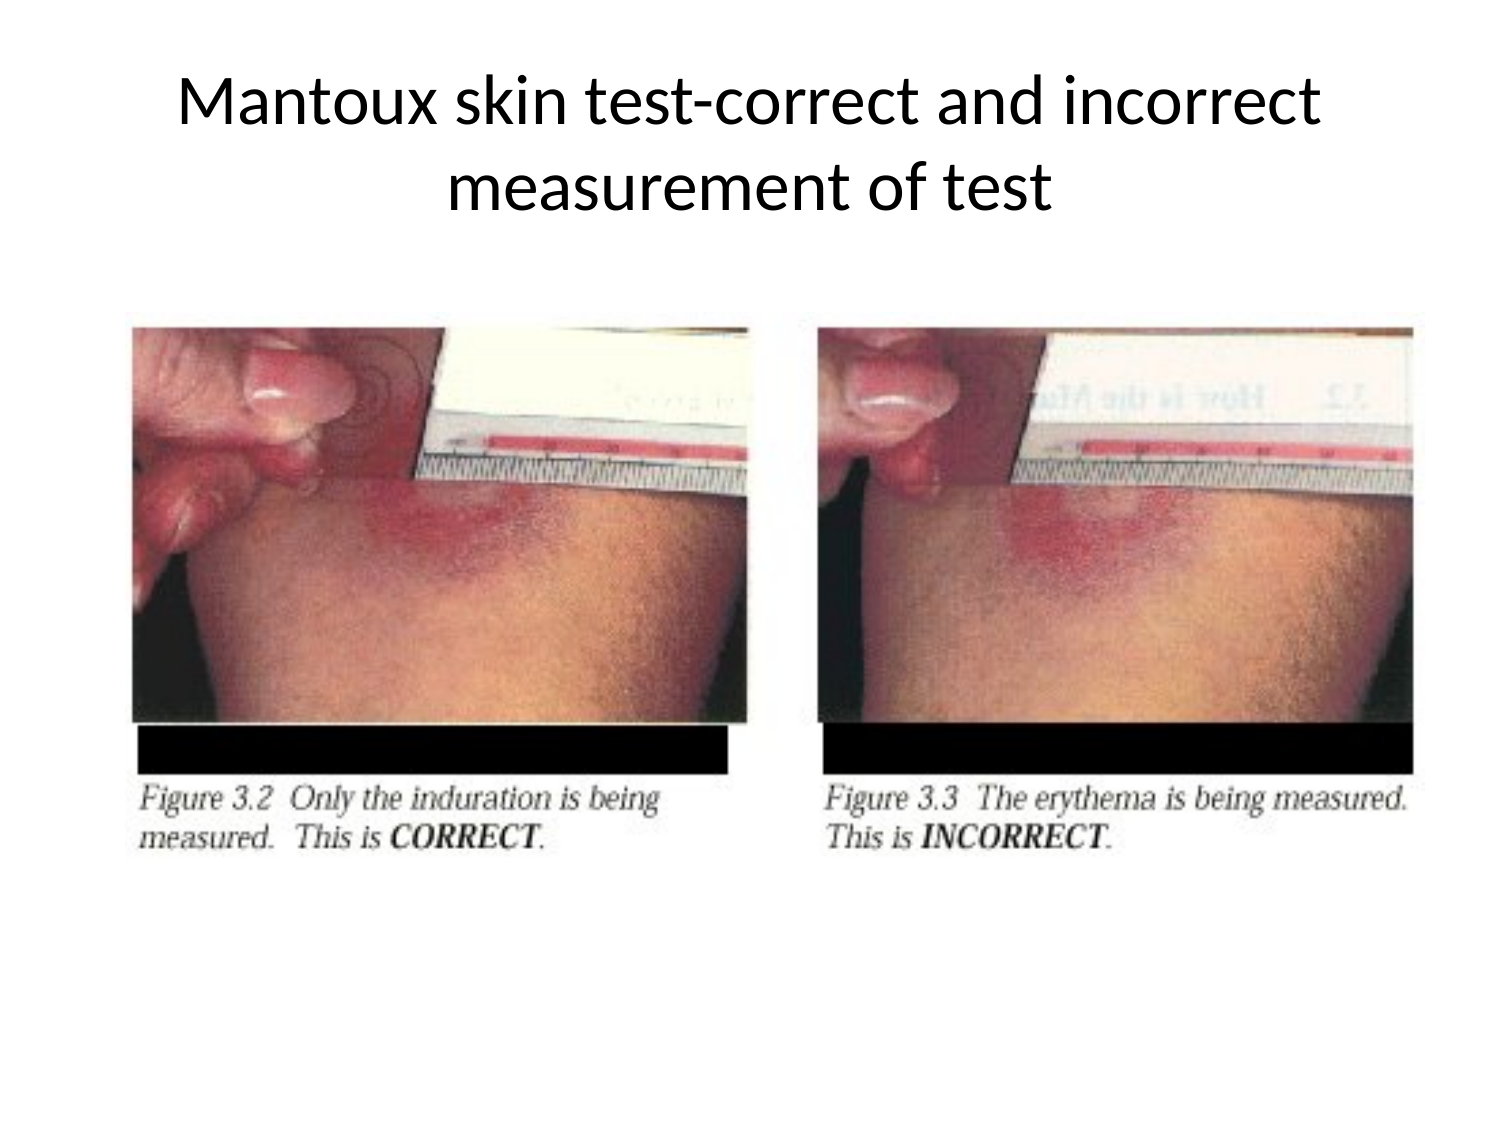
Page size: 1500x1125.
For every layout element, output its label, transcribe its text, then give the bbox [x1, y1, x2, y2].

picture [124, 312, 1426, 868]
title Mantoux skin test-correct and incorrect measurement of test [75, 45, 1425, 233]
